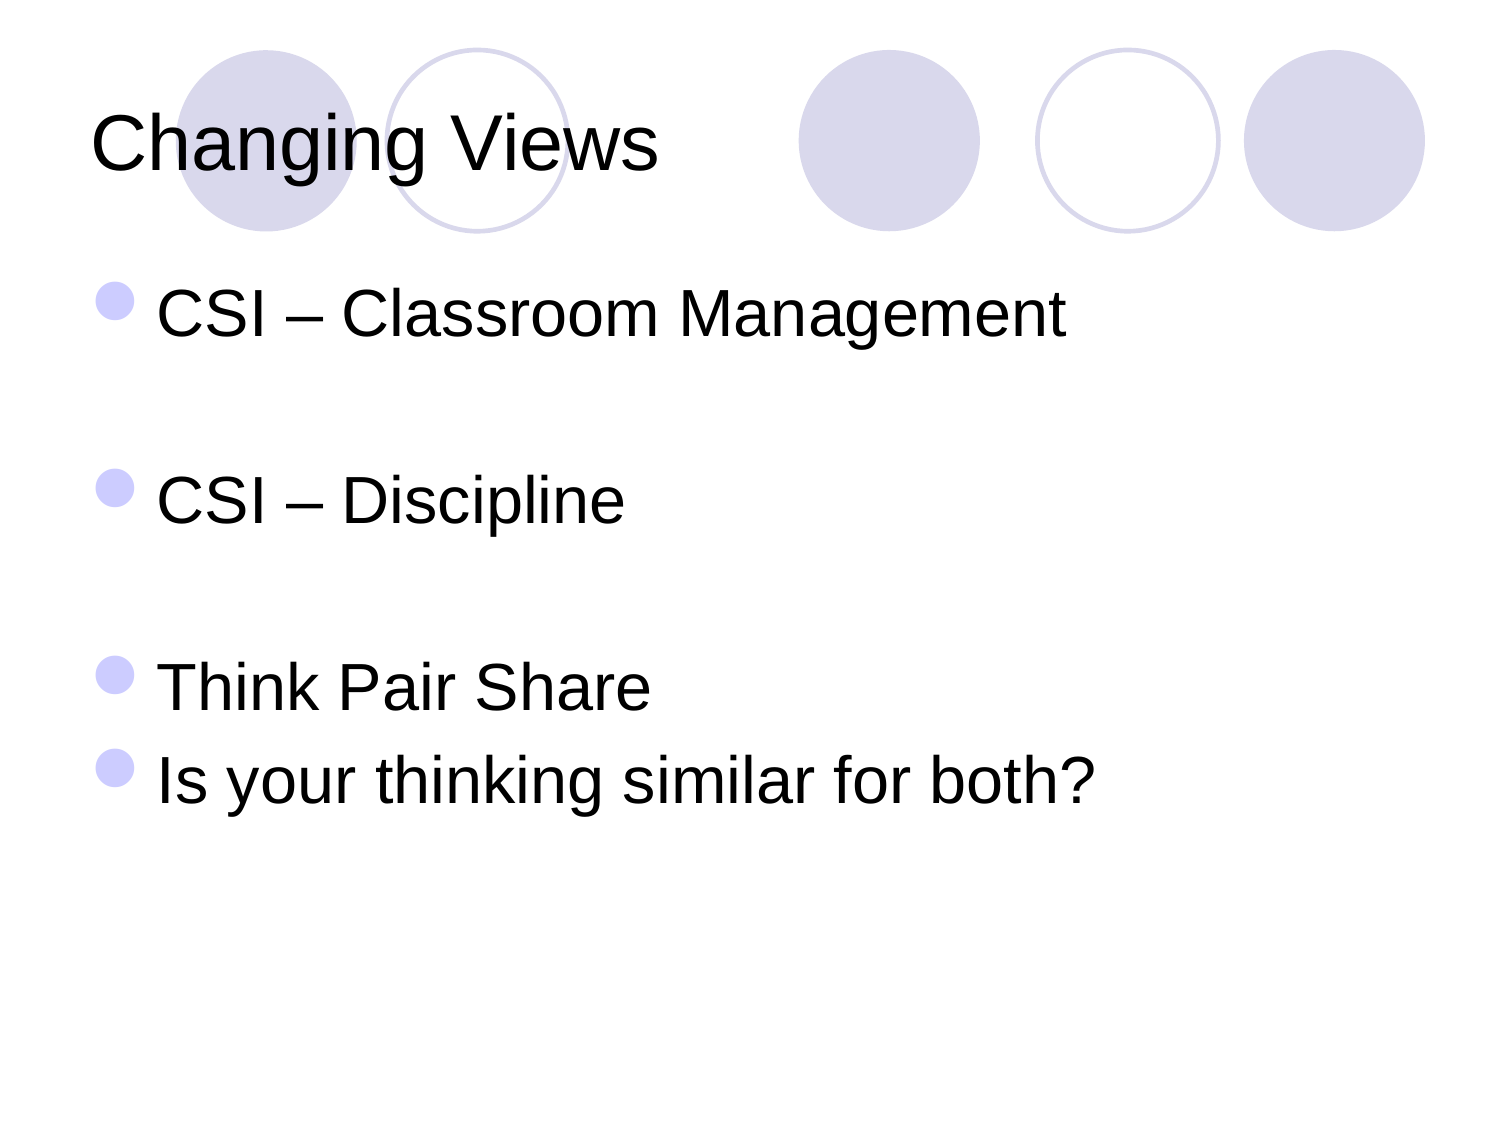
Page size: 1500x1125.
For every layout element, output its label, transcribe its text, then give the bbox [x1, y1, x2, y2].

title Changing Views [74, 44, 1426, 233]
list CSI – Classroom Management CSI – Discipline Think Pair Share Is your thinking similar for both? [74, 262, 1426, 1006]
